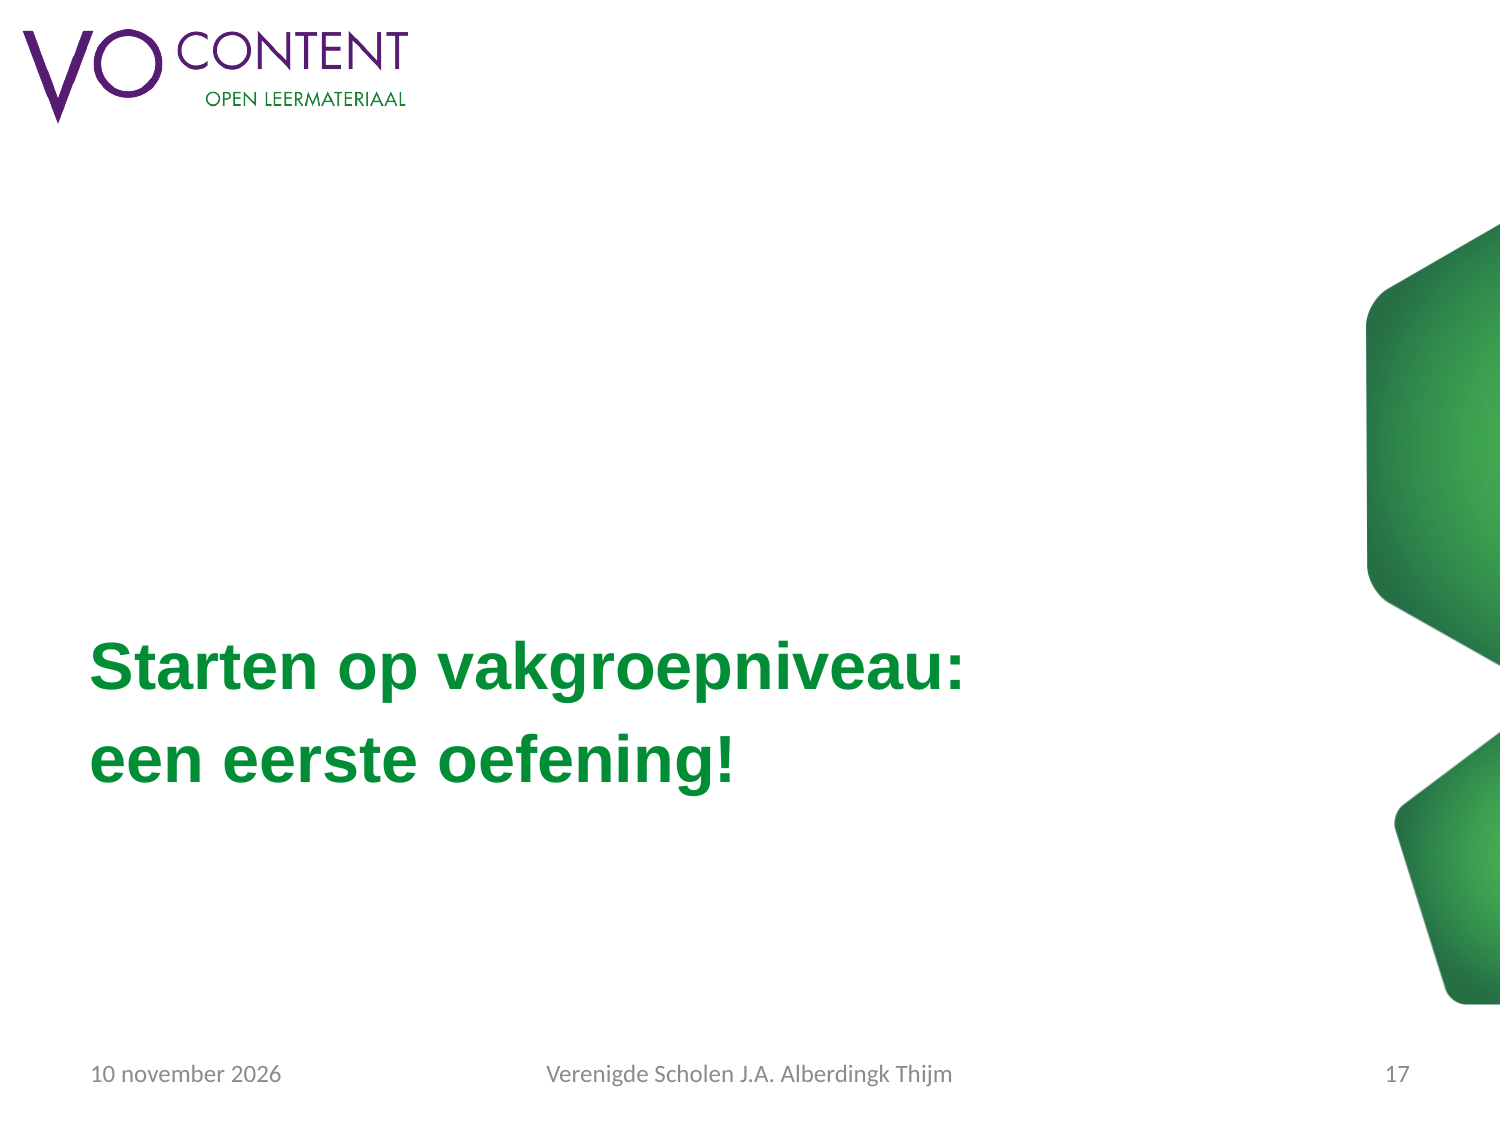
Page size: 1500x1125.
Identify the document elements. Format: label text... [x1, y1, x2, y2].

picture [1366, 222, 1500, 1005]
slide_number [75, 1042, 425, 1103]
picture [22, 29, 408, 124]
list Starten op vakgroepniveau: een eerste oefening! [75, 615, 1239, 947]
slide_number 17 [1074, 1042, 1425, 1103]
footer Verenigde Scholen J.A. Alberdingk Thijm [512, 1042, 988, 1103]
